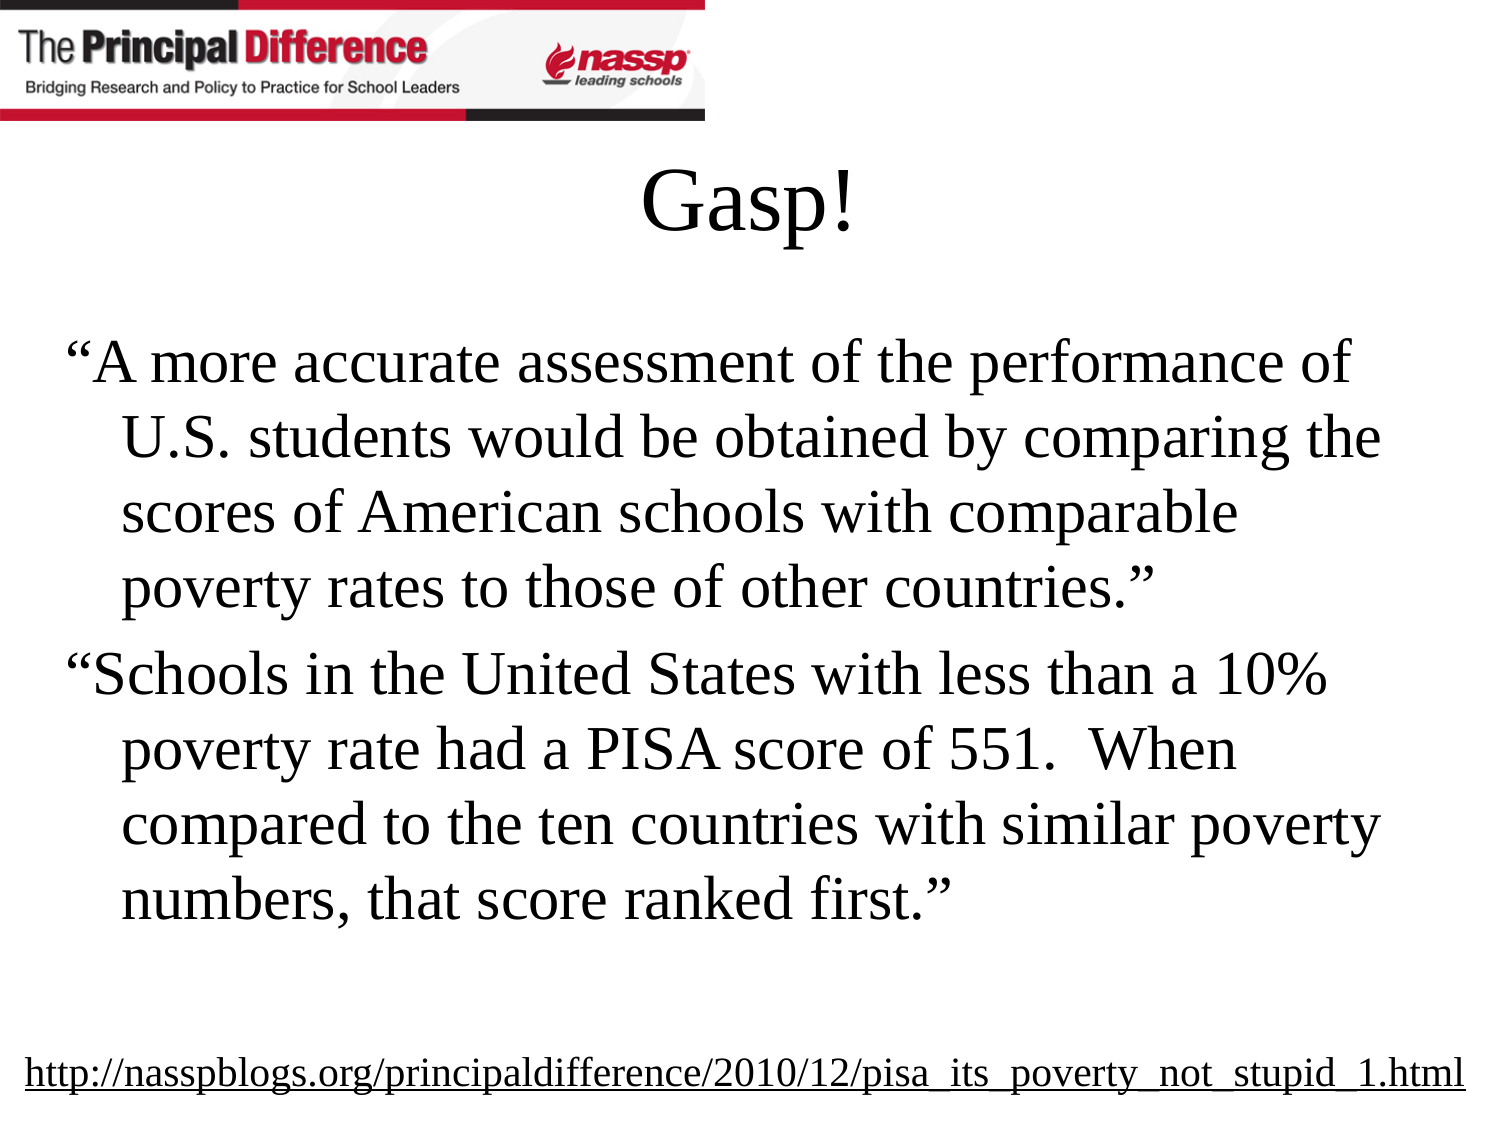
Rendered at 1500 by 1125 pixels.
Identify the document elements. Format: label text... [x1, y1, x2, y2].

picture [0, 0, 705, 121]
text_box http://nasspblogs.org/principaldifference/2010/12/pisa_its_poverty_not_stupid_1.html [9, 1037, 1500, 1103]
title Gasp! [112, 99, 1388, 288]
list “A more accurate assessment of the performance of U.S. students would be obtained by comparing the scores of American schools with comparable poverty rates to those of other countries.” “Schools in the United States with less than a 10% poverty rate had a PISA score of 551. When compared to the ten countries with similar poverty numbers, that score ranked first.” [50, 312, 1438, 1037]
